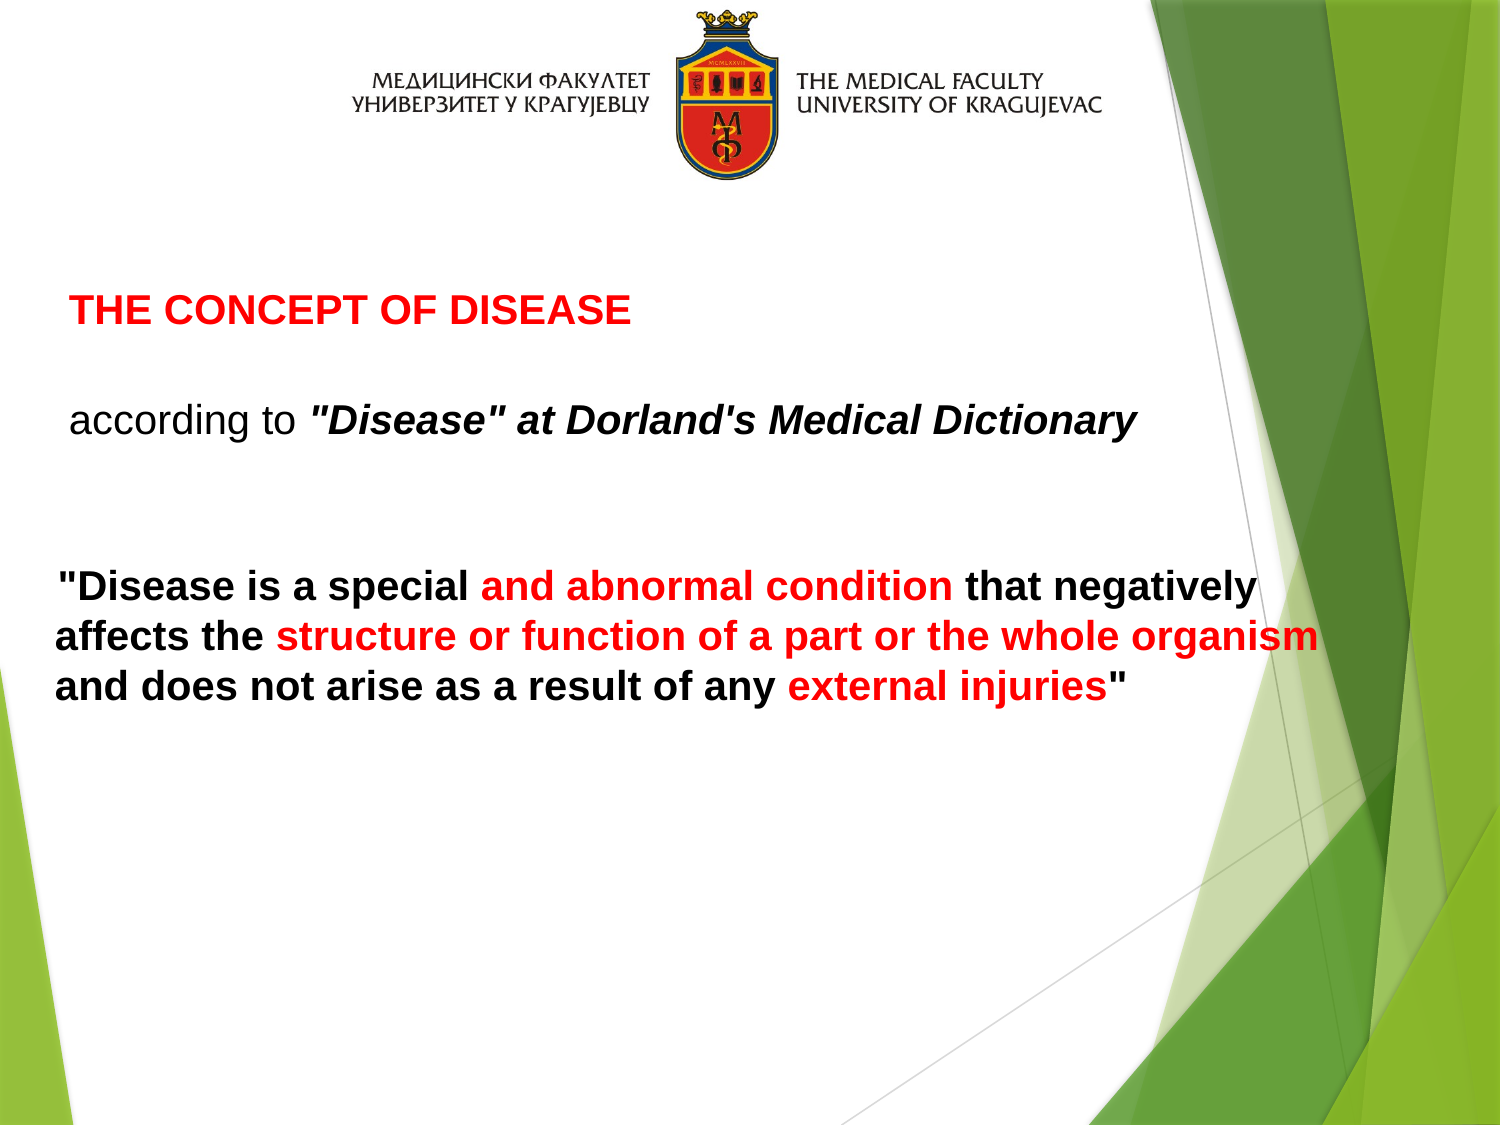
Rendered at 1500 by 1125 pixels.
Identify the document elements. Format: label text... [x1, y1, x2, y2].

text_box THE CONCEPT OF DISEASE according to "Disease" at Dorland's Medical Dictionary "Disease is a special and abnormal condition that negatively affects the structure or function of a part or the whole organism and does not arise as a result of any external injuries" [0, 219, 1368, 1032]
picture [328, 0, 1125, 191]
